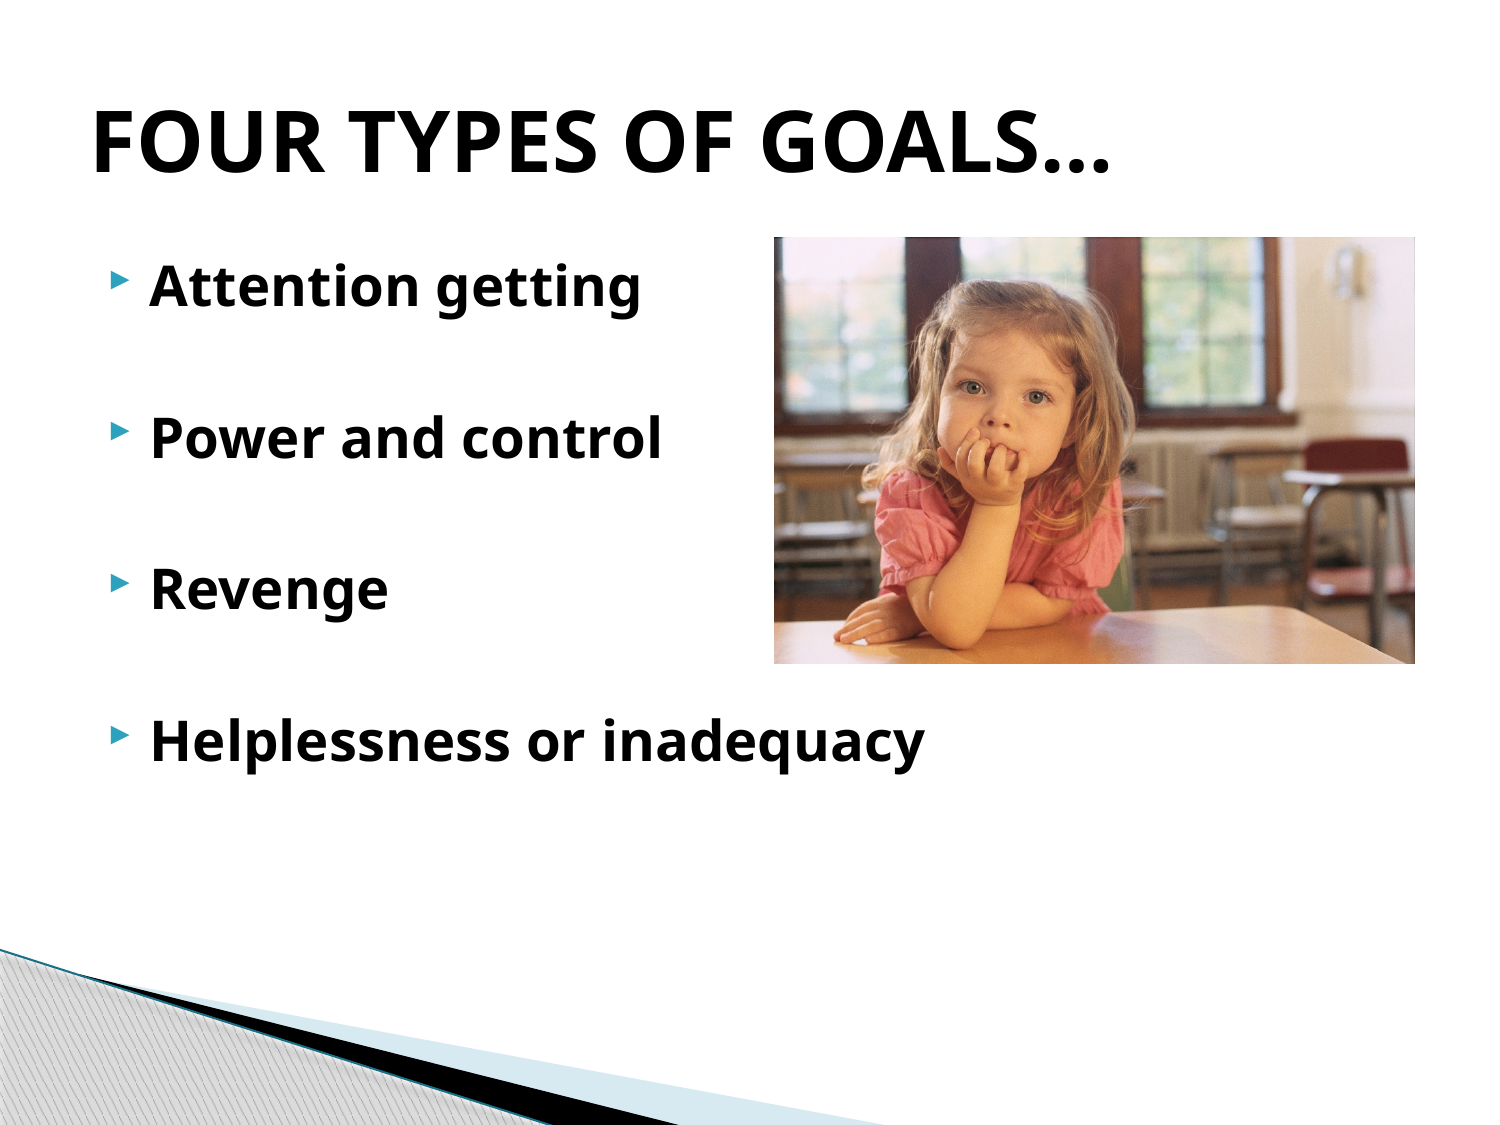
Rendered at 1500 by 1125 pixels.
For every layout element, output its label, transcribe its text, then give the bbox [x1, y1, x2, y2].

list Attention getting Power and control Revenge Helplessness or inadequacy [75, 243, 1425, 986]
title FOUR TYPES OF GOALS… [75, 45, 1425, 233]
picture [774, 237, 1416, 665]
